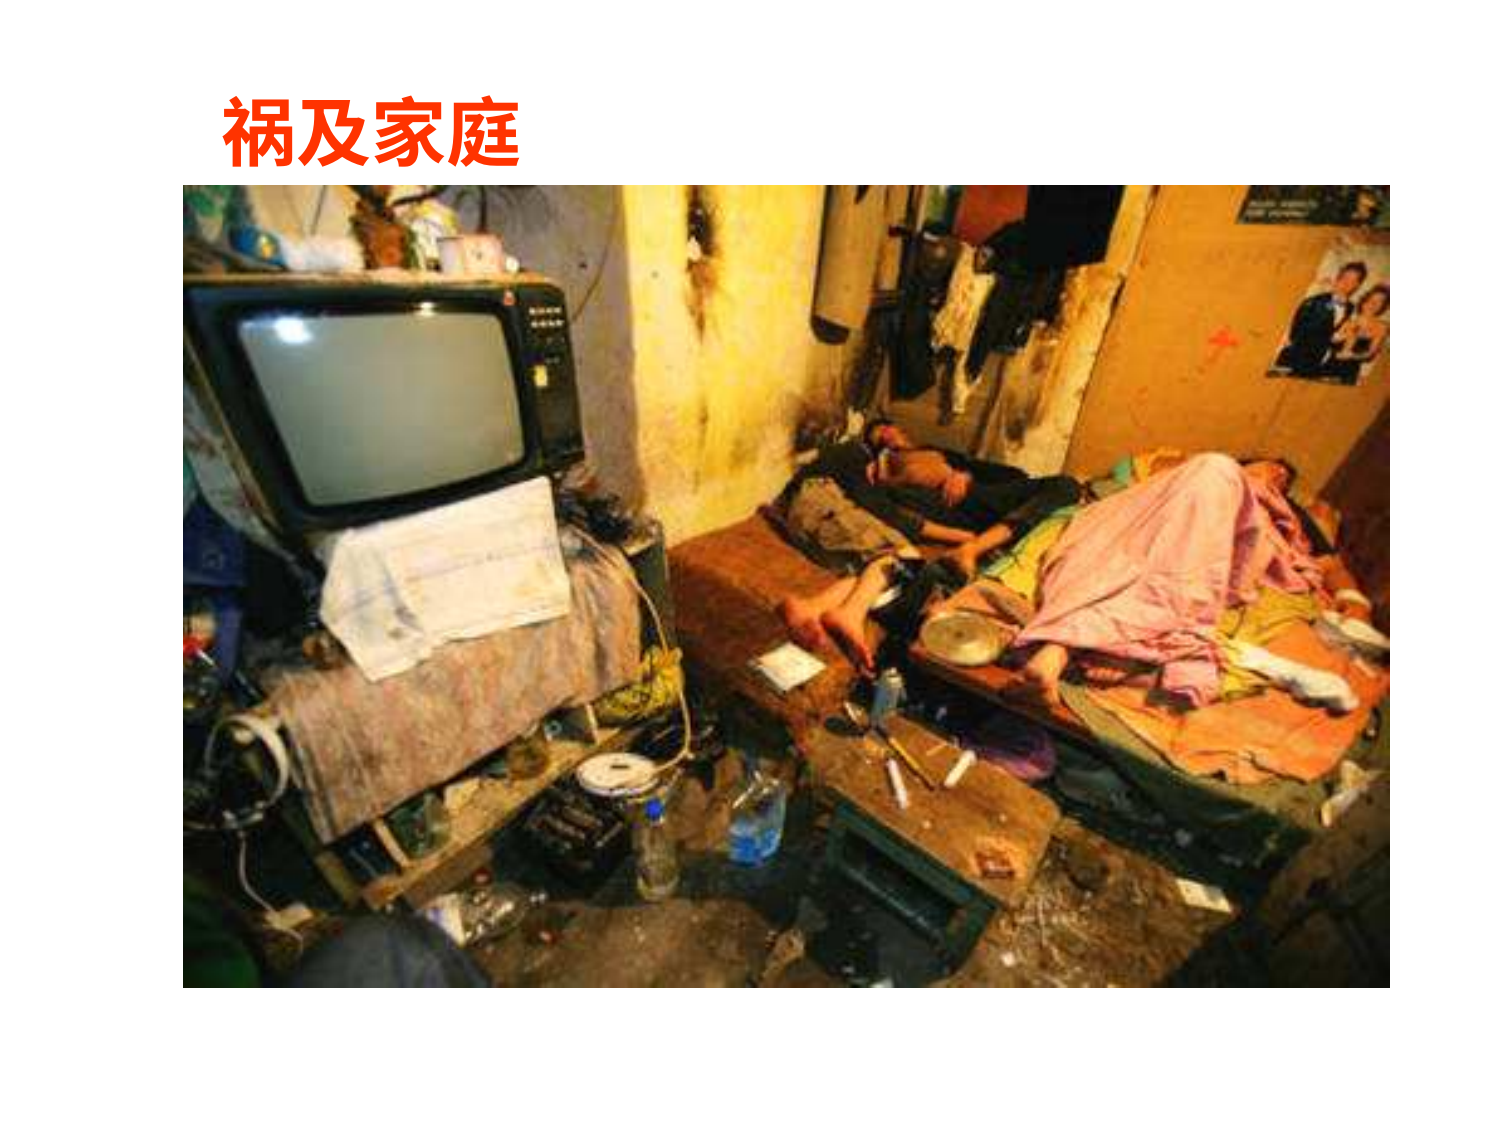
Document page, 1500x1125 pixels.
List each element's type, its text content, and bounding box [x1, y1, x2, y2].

text_box 祸及家庭 [206, 78, 632, 183]
picture [182, 185, 1391, 988]
